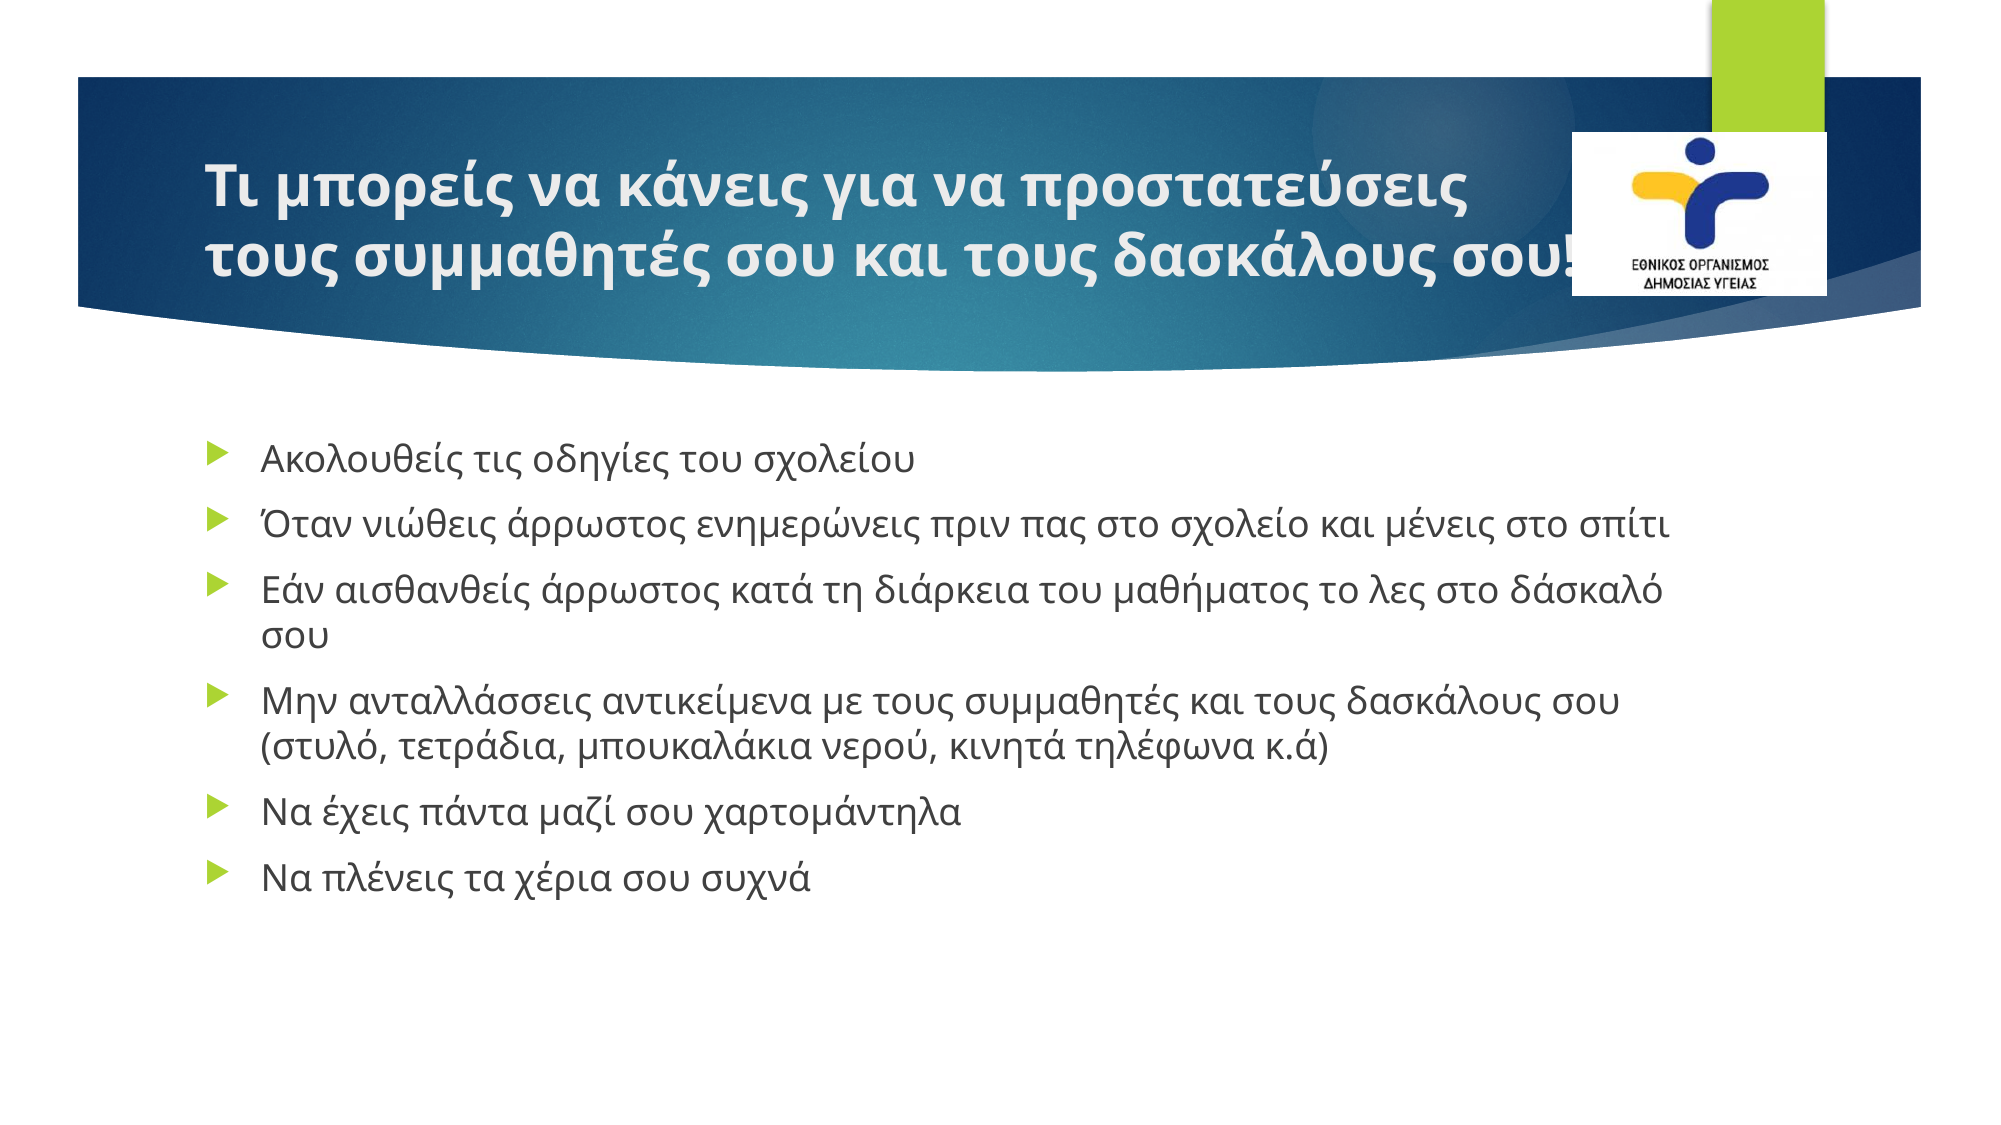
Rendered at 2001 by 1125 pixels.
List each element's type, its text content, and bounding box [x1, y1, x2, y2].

picture [1571, 131, 1827, 296]
list Ακολουθείς τις οδηγίες του σχολείου Όταν νιώθεις άρρωστος ενημερώνεις πριν πας στο σχολείο και μένεις στο σπίτι Εάν αισθανθείς άρρωστος κατά τη διάρκεια του μαθήματος το λες στο δάσκαλό σου Μην ανταλλάσσεις αντικείμενα με τους συμμαθητές και τους δασκάλους σου (στυλό, τετράδια, μπουκαλάκια νερού, κινητά τηλέφωνα κ.ά) Να έχεις πάντα μαζί σου χαρτομάντηλα Να πλένεις τα χέρια σου συχνά [189, 427, 1718, 1041]
title Τι μπορείς να κάνεις για να προστατεύσεις τους συμμαθητές σου και τους δασκάλους σου! [189, 159, 1566, 276]
